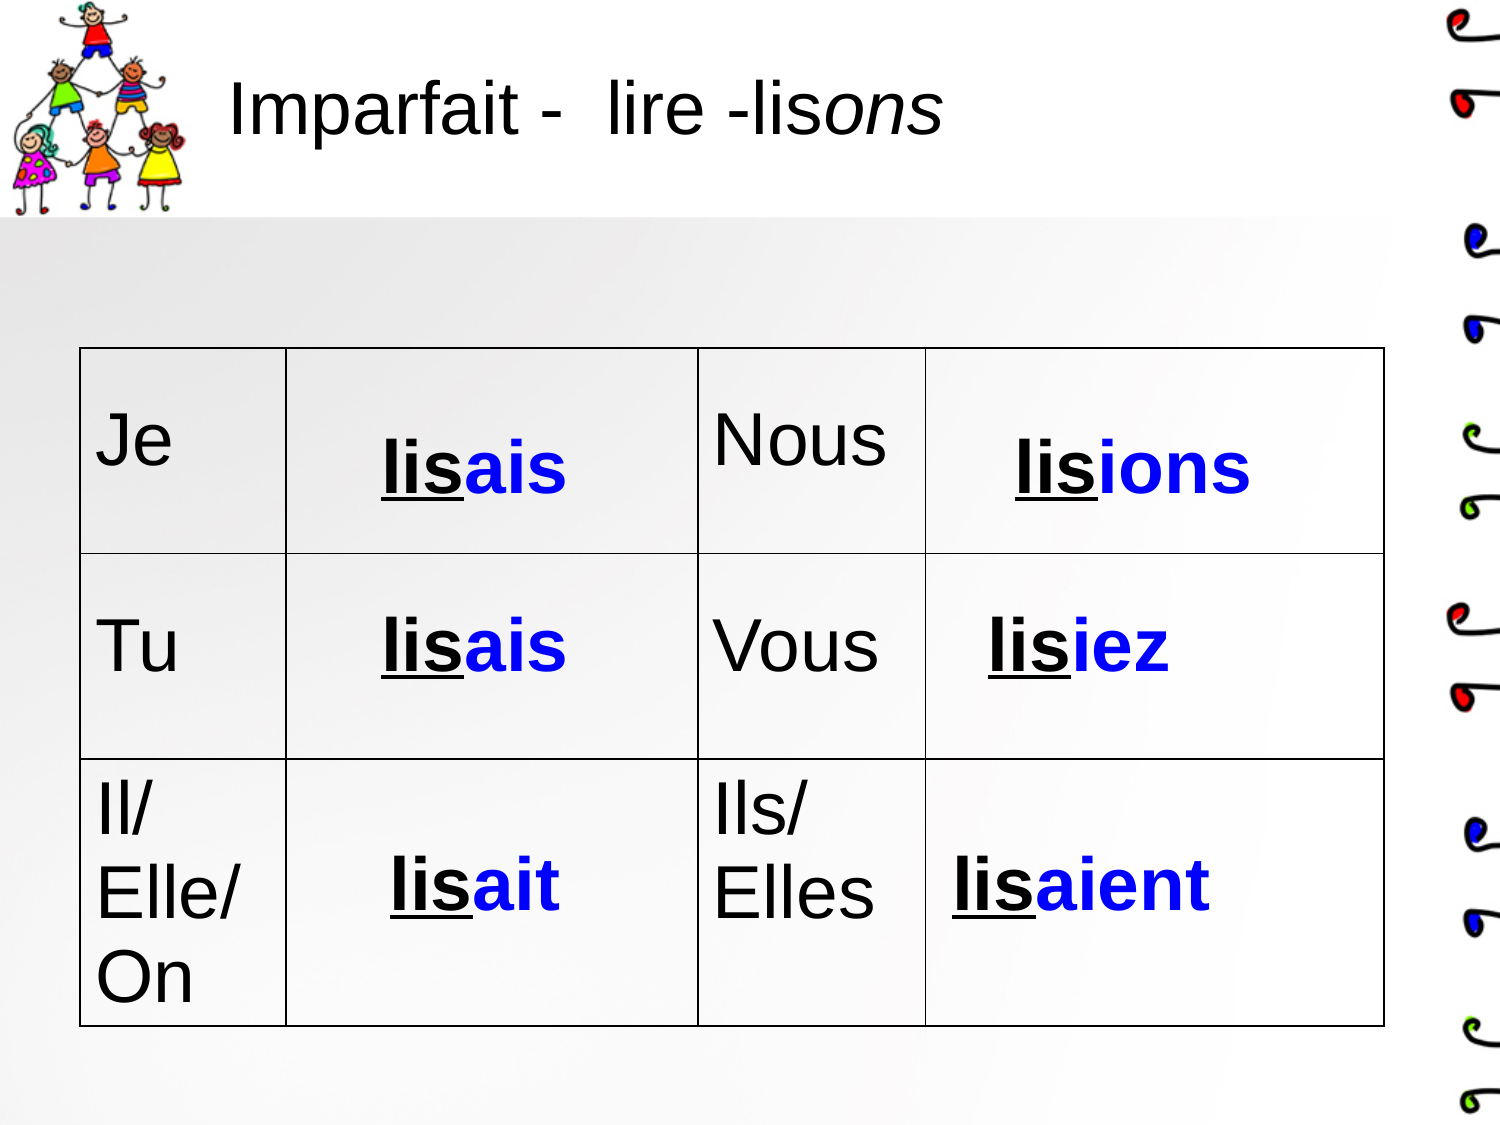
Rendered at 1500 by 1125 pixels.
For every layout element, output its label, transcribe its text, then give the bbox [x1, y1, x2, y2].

table_header Nous [699, 349, 925, 553]
text_box lisiez [973, 588, 1465, 694]
table_cell Vous [699, 554, 925, 758]
text_box lisais [366, 588, 584, 694]
table_cell Ils/ Elles [699, 760, 925, 1025]
table_header [287, 349, 697, 553]
text_box lisions [999, 410, 1402, 516]
table_cell Il/ Elle/ On [81, 760, 285, 1025]
table_header Je [81, 349, 285, 553]
text_box lisais [366, 410, 584, 516]
title Imparfait - lire -lisons [212, 16, 1463, 192]
table_cell [926, 554, 1383, 758]
table_cell [287, 554, 697, 758]
picture [0, 0, 1500, 1125]
table_header [926, 349, 1383, 553]
text_box lisaient [937, 828, 1402, 934]
table_cell [926, 760, 1383, 1025]
table_cell Tu [81, 554, 285, 758]
table_cell [287, 760, 697, 1025]
text_box lisait [374, 828, 608, 934]
